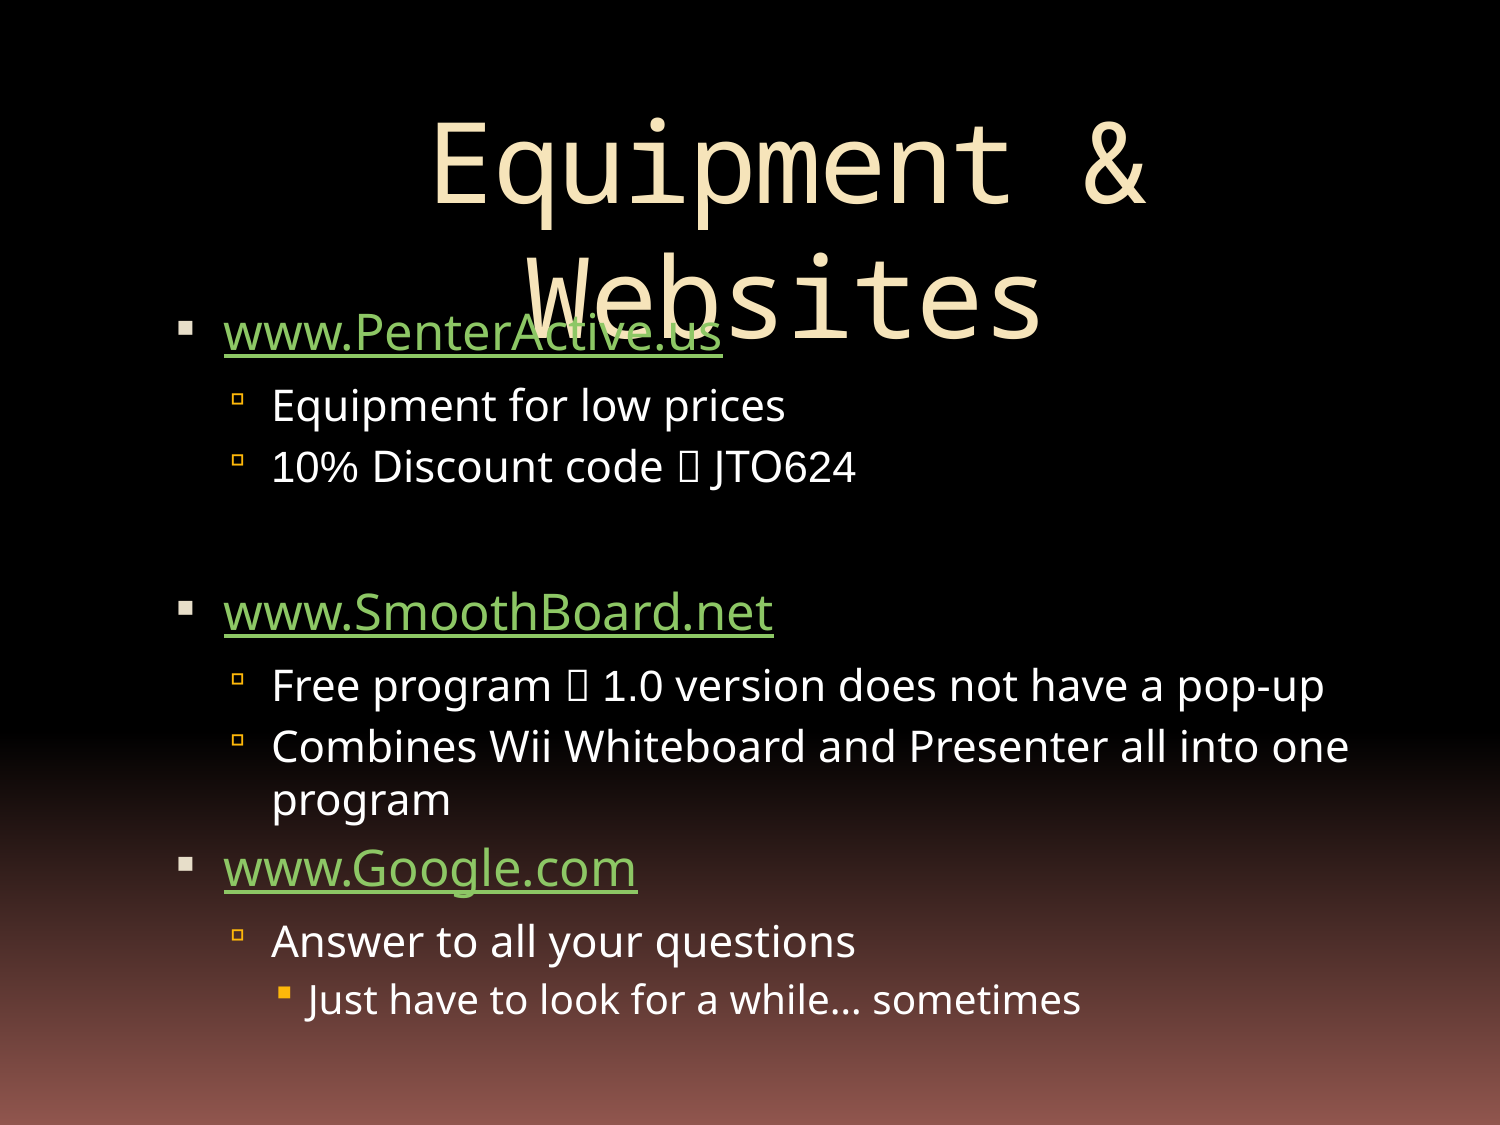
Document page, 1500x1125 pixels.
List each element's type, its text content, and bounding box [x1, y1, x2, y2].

list www.PenterActive.us Equipment for low prices 10% Discount code  JTO624 www.SmoothBoard.net Free program  1.0 version does not have a pop-up Combines Wii Whiteboard and Presenter all into one program www.Google.com Answer to all your questions Just have to look for a while… sometimes [150, 292, 1425, 1043]
title Equipment & Websites [150, 83, 1425, 234]
